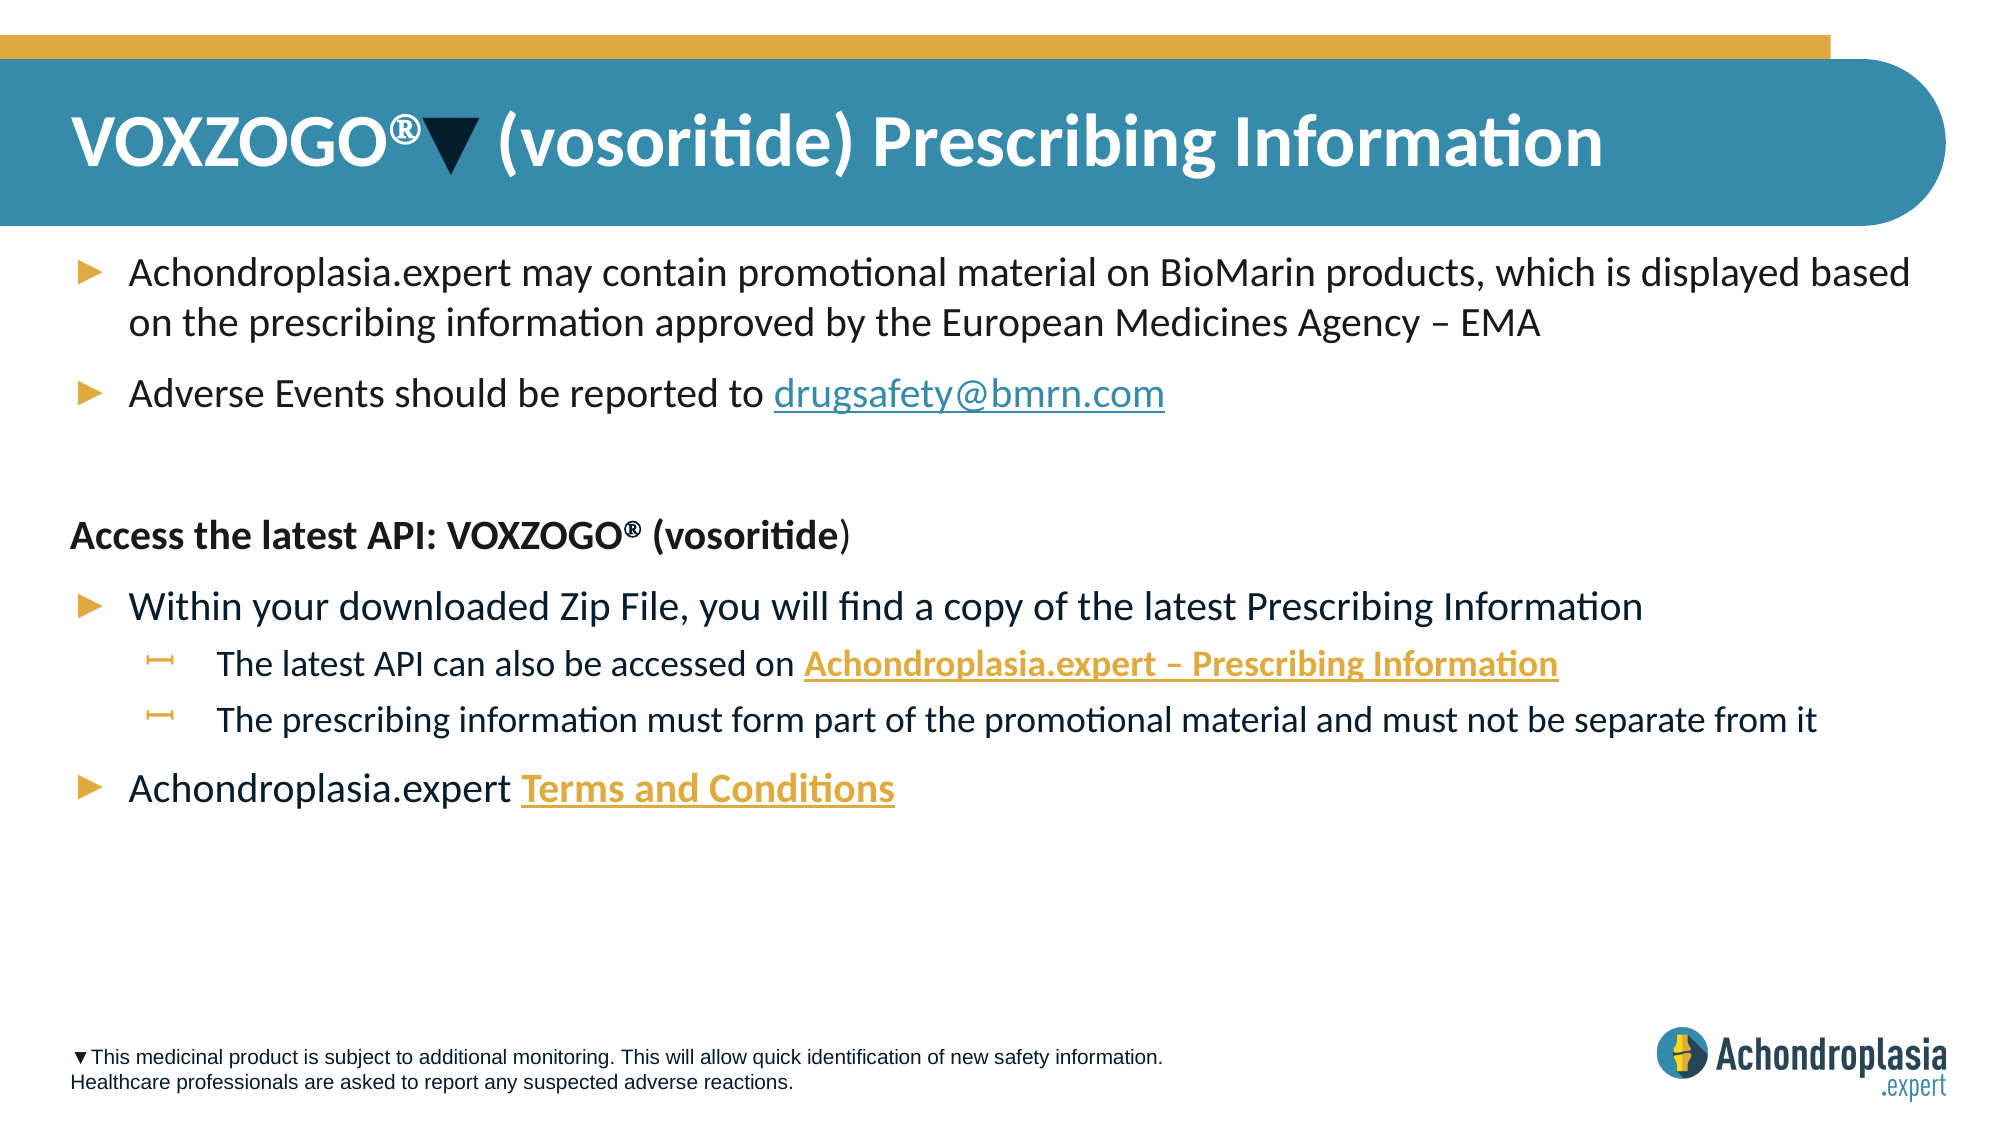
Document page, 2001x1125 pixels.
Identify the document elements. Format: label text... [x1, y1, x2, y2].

title VOXZOGOÒ▼ (vosoritide) Prescribing Information [56, 59, 1888, 225]
picture [1656, 1027, 1947, 1102]
footer ▼This medicinal product is subject to additional monitoring. This will allow quick identification of new safety information. Healthcare professionals are asked to report any suspected adverse reactions. [55, 1005, 1656, 1102]
list Achondroplasia.expert may contain promotional material on BioMarin products, which is displayed based on the prescribing information approved by the European Medicines Agency – EMA Adverse Events should be reported to drugsafety@bmrn.com Access the latest API: VOXZOGOÒ (vosoritide) Within your downloaded Zip File, you will find a copy of the latest Prescribing Information The latest API can also be accessed on Achondroplasia.expert – Prescribing Information The prescribing information must form part of the promotional material and must not be separate from it Achondroplasia.expert Terms and Conditions [55, 237, 1945, 982]
